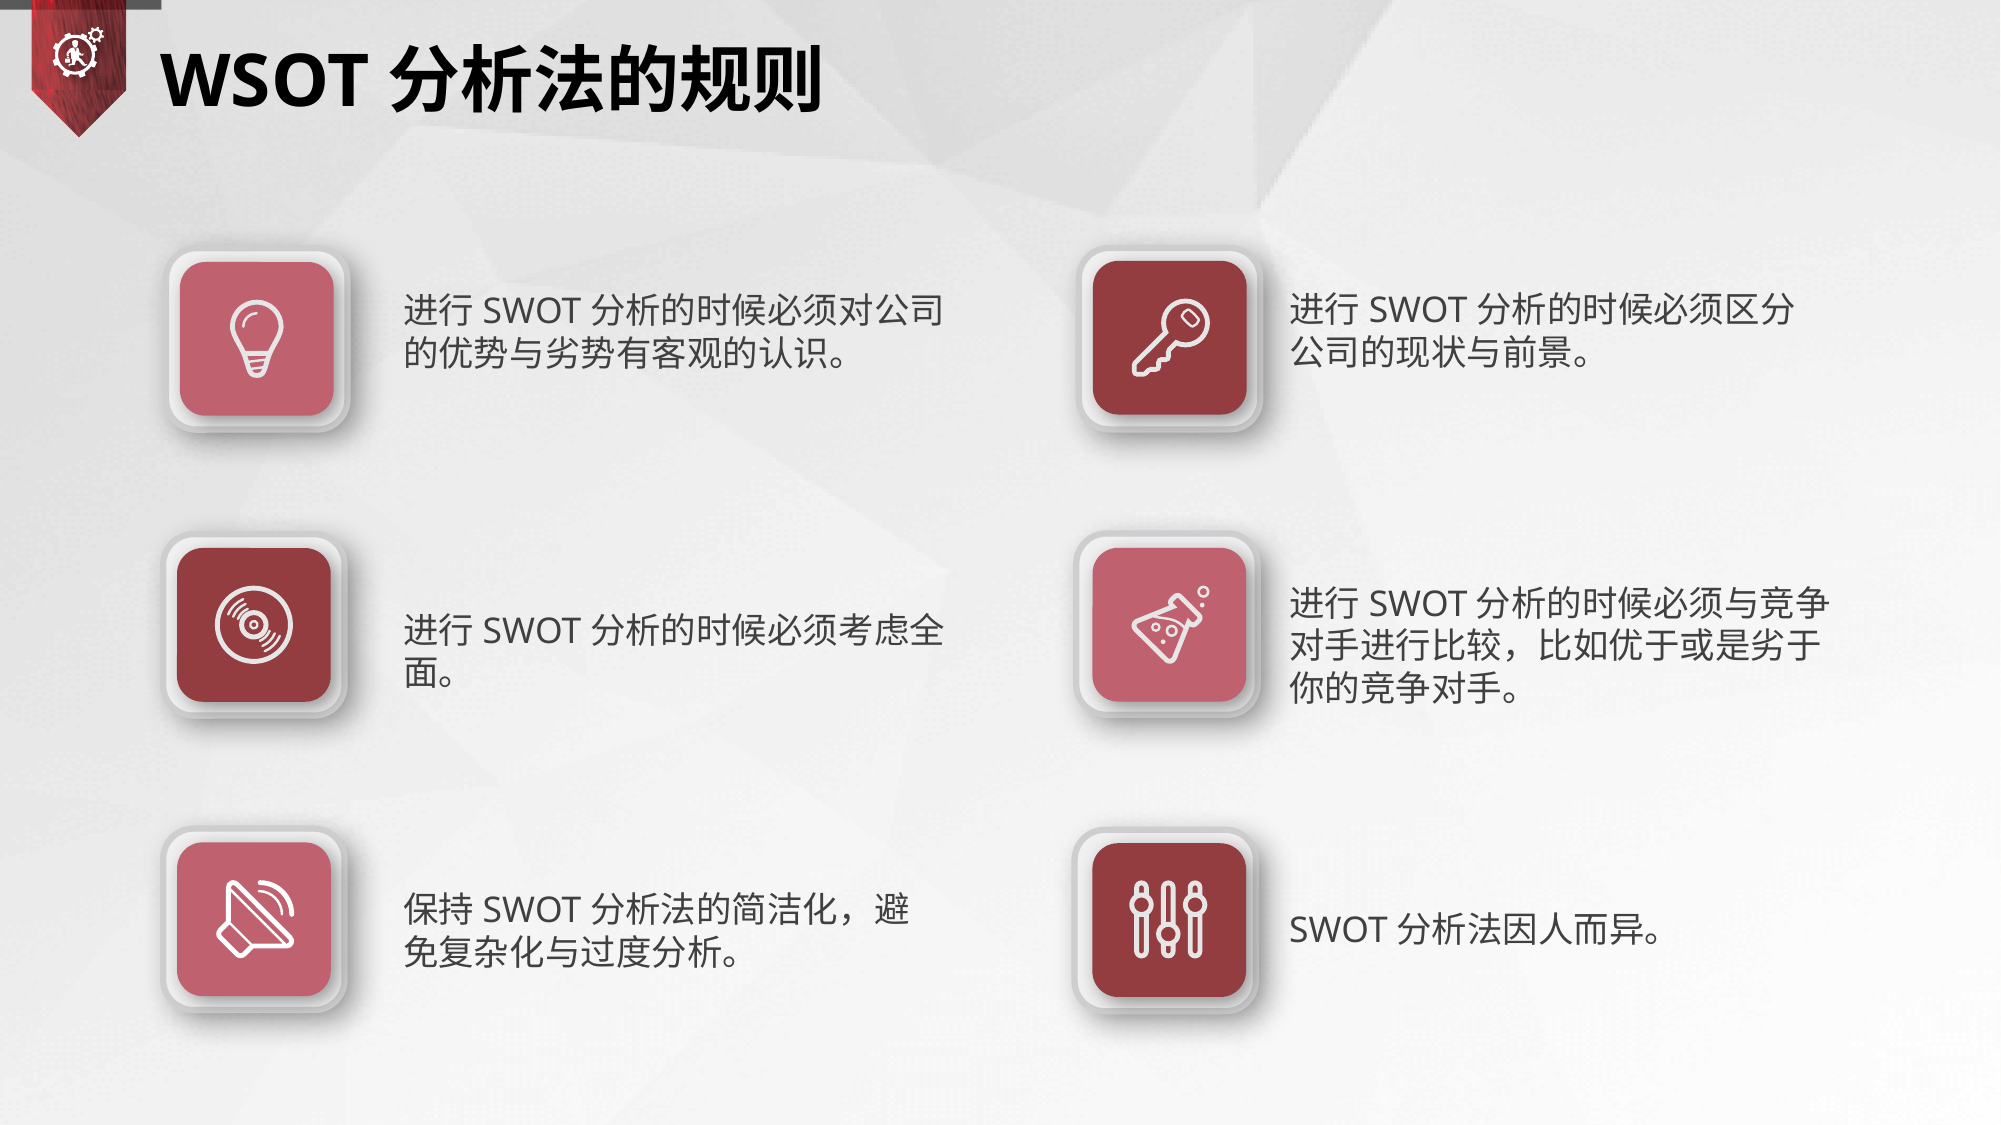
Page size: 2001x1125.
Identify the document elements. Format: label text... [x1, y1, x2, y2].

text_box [163, 534, 345, 716]
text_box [163, 828, 345, 1011]
text_box 进行SWOT分析的时候必须与竞争对手进行比较，比如优于或是劣于你的竞争对手。 [1274, 573, 1855, 716]
picture [0, 0, 2001, 1125]
text_box 进行SWOT分析的时候必须区分公司的现状与前景。 [1274, 279, 1834, 380]
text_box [1076, 533, 1258, 715]
text_box SWOT分析法因人而异。 [1274, 900, 1831, 958]
text_box 进行SWOT分析的时候必须对公司的优势与劣势有客观的认识。 [388, 280, 979, 381]
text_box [1074, 829, 1256, 1012]
text_box 保持SWOT分析法的简洁化，避免复杂化与过度分析。 [388, 879, 949, 980]
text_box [1078, 247, 1261, 430]
text_box 进行SWOT分析的时候必须考虑全面。 [388, 600, 960, 701]
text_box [166, 248, 348, 430]
